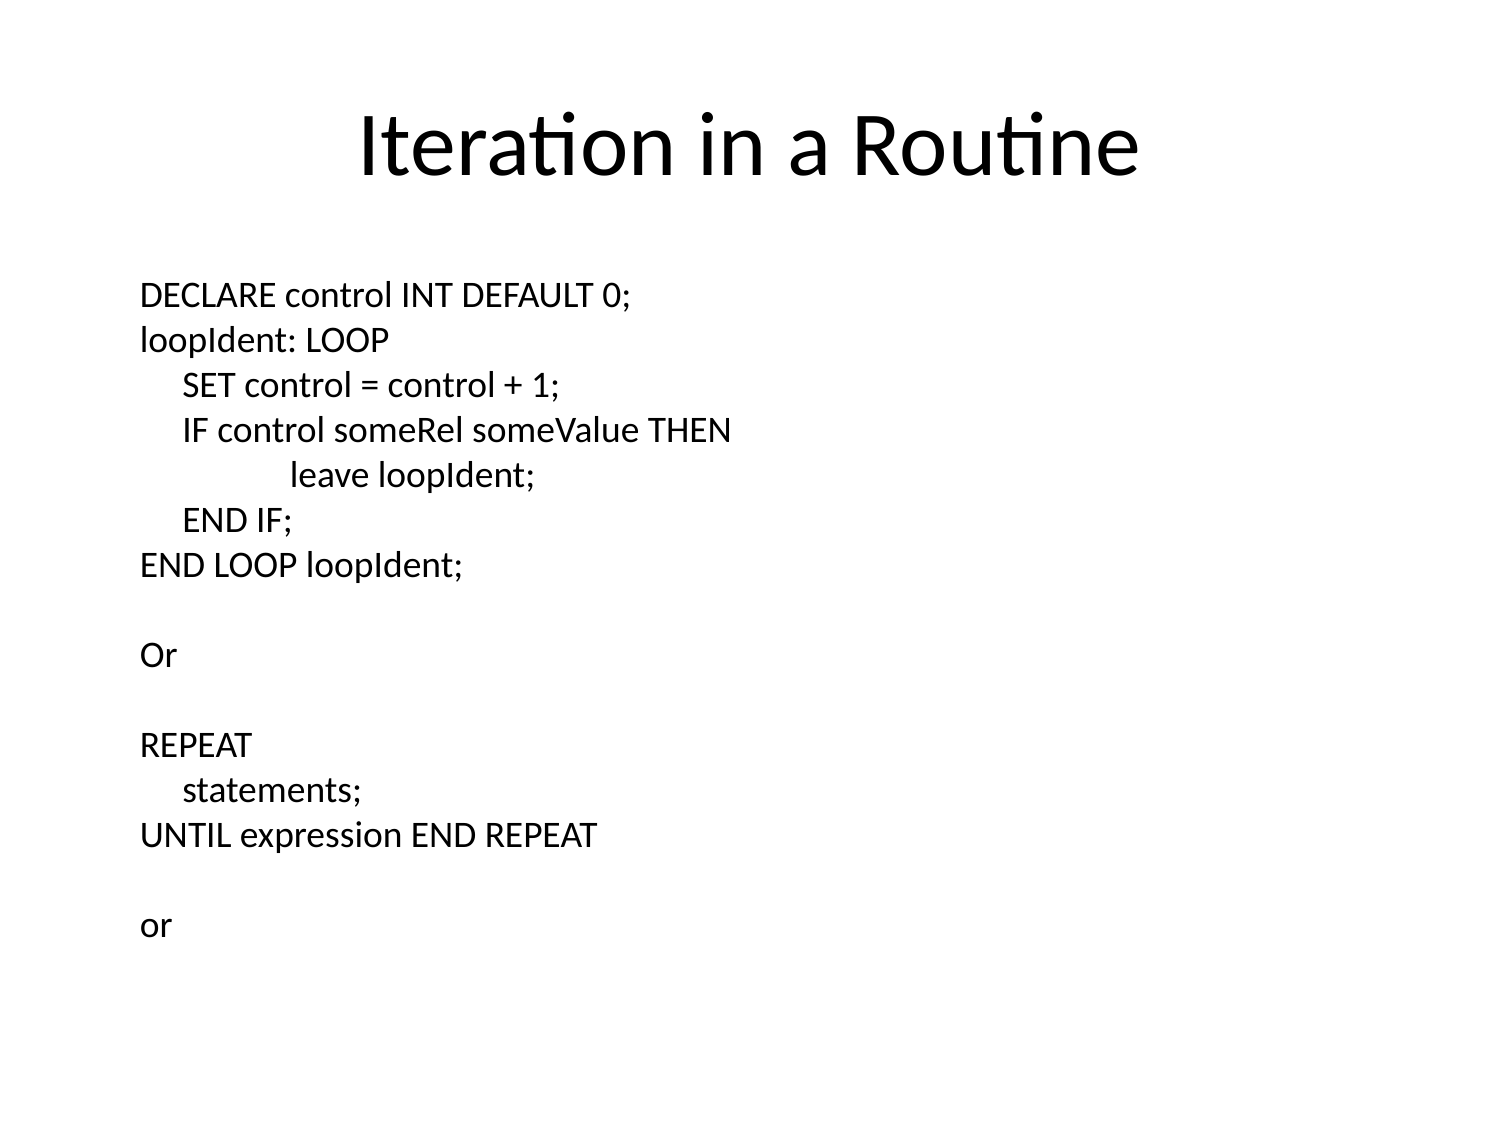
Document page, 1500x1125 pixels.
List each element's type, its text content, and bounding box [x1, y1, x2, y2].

title Iteration in a Routine [75, 45, 1425, 233]
text_box DECLARE control INT DEFAULT 0; loopIdent: LOOP SET control = control + 1; IF control someRel someValue THEN leave loopIdent; END IF; END LOOP loopIdent; Or REPEAT statements; UNTIL expression END REPEAT or [124, 262, 1388, 953]
